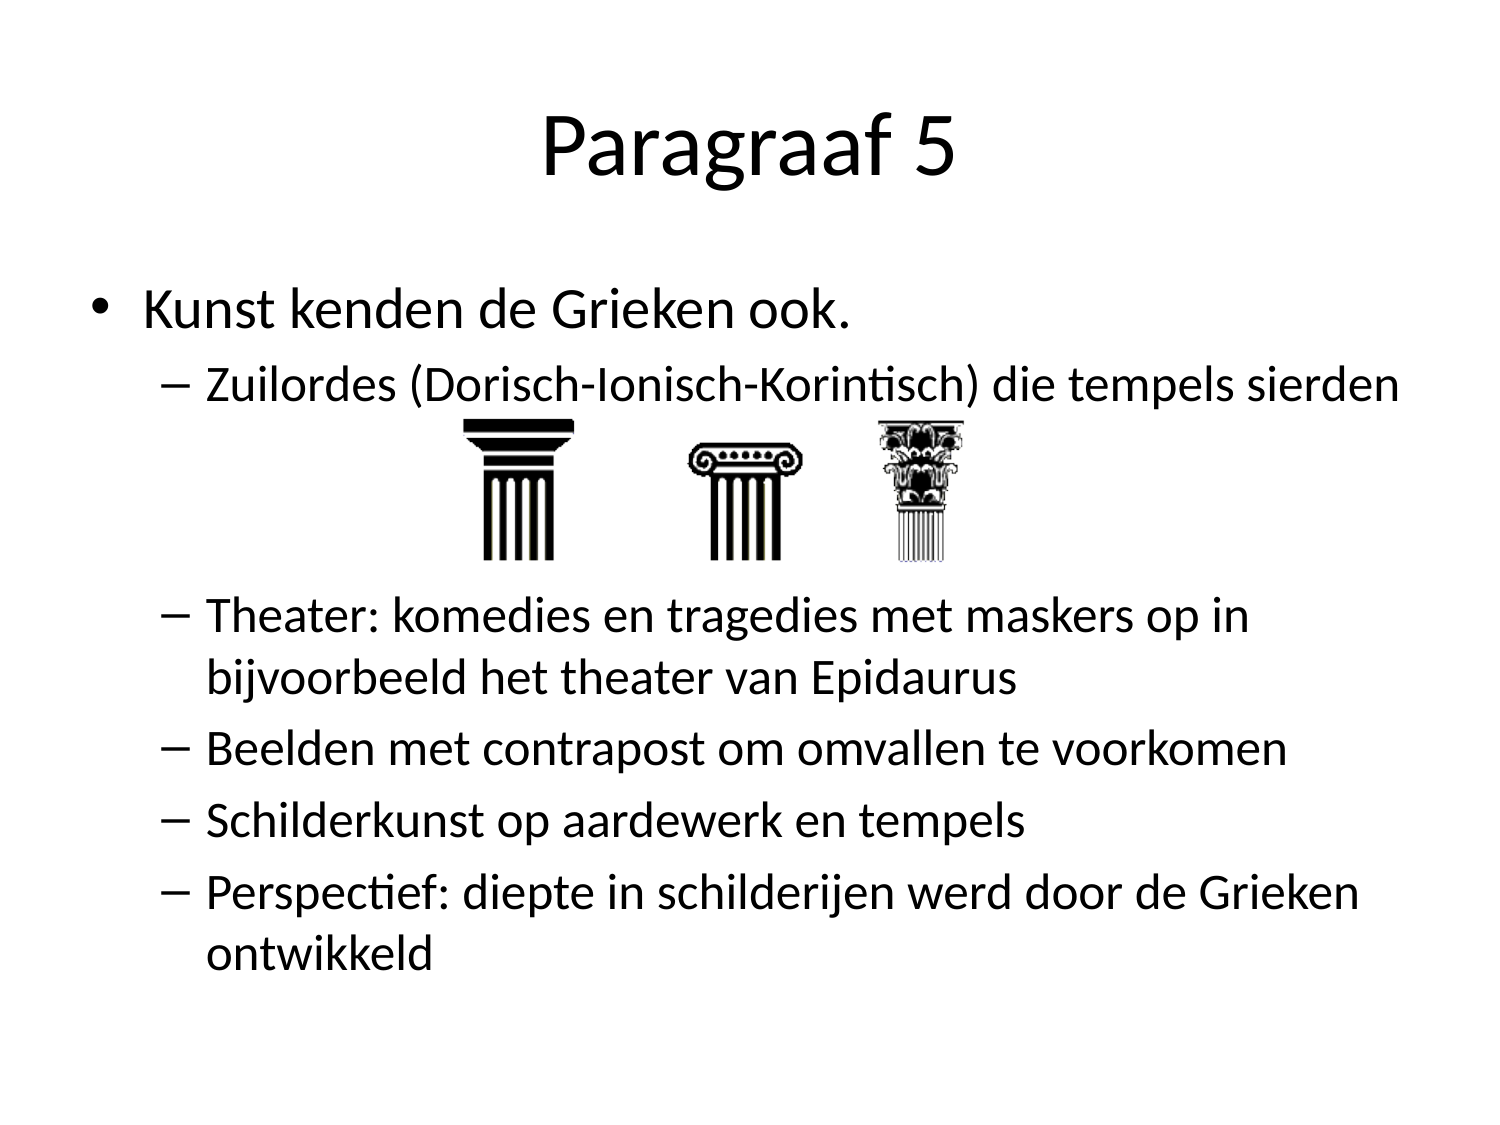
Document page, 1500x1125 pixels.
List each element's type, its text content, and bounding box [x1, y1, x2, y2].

title Paragraaf 5 [75, 45, 1425, 233]
list Kunst kenden de Grieken ook. Zuilordes (Dorisch-Ionisch-Korintisch) die tempels sierden Theater: komedies en tragedies met maskers op in bijvoorbeeld het theater van Epidaurus Beelden met contrapost om omvallen te voorkomen Schilderkunst op aardewerk en tempels Perspectief: diepte in schilderijen werd door de Grieken ontwikkeld [75, 262, 1425, 1005]
picture [454, 408, 980, 583]
